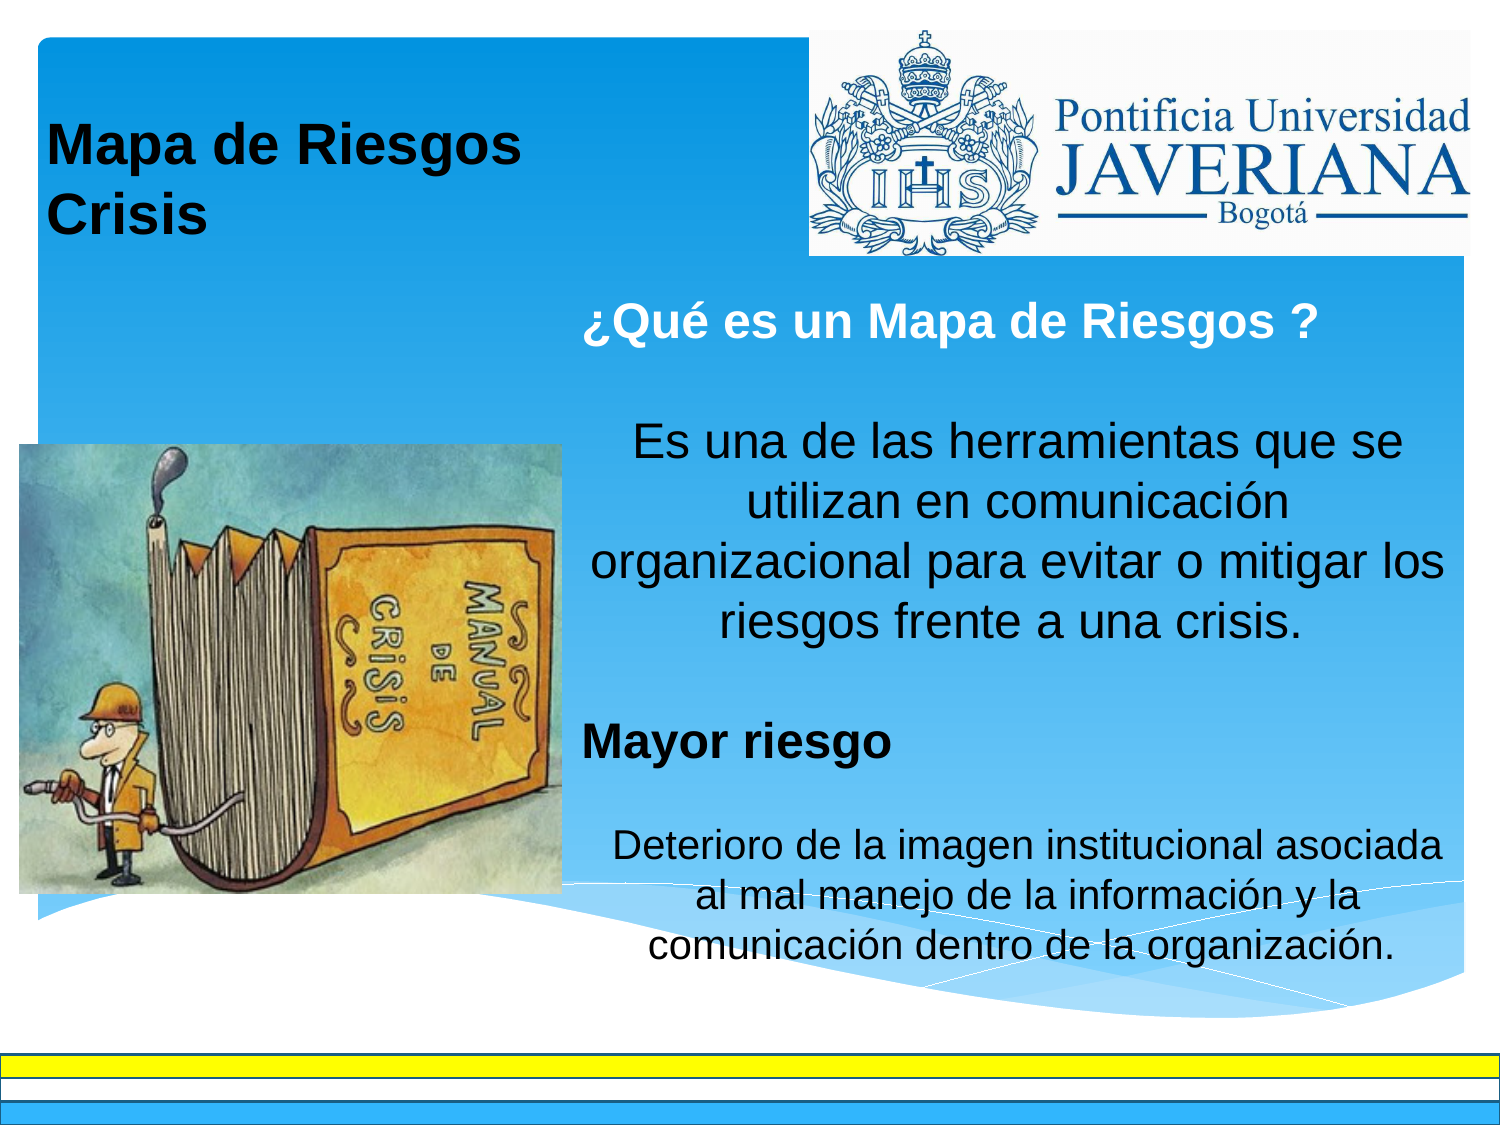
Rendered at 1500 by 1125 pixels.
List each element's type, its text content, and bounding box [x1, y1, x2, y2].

text_box [0, 1053, 1500, 1077]
picture [19, 444, 563, 894]
text_box [0, 1077, 1500, 1103]
text_box Mapa de Riesgos Crisis [32, 98, 802, 254]
text_box [0, 1103, 1500, 1125]
text_box Deterioro de la imagen institucional asociada al mal manejo de la información y la comunicación dentro de la organización. [584, 810, 1471, 976]
text_box ¿Qué es un Mapa de Riesgos ? Es una de las herramientas que se utilizan en comunicación organizacional para evitar o mitigar los riesgos frente a una crisis. Mayor riesgo [566, 280, 1471, 776]
picture [808, 30, 1471, 256]
text_box [0, 267, 1500, 642]
